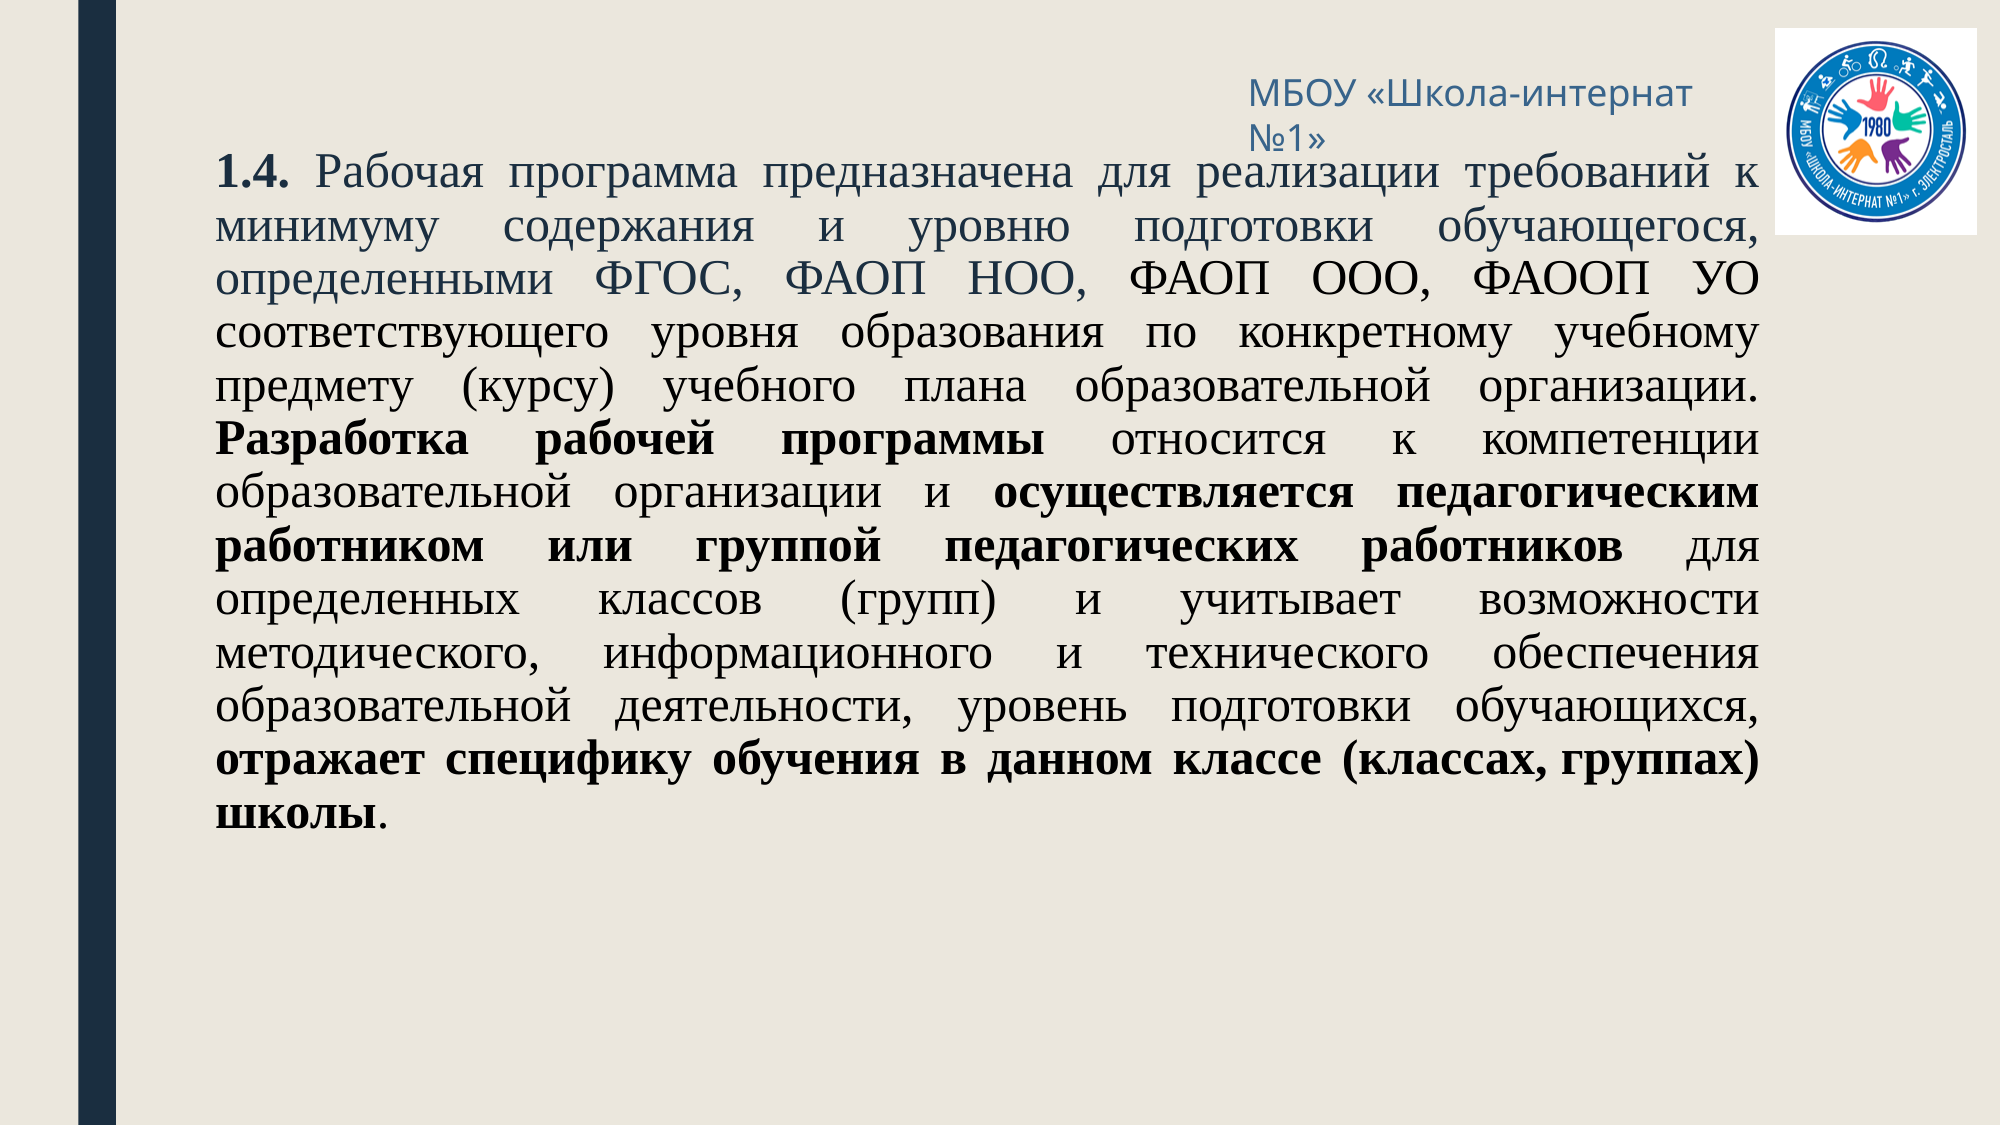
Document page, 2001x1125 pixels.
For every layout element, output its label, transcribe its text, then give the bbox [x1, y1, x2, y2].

picture [1774, 28, 1978, 235]
title 1.4. Рабочая программа предназначена для реализации требований к минимуму содержания и уровню подготовки обучающегося, определенными ФГОС, ФАОП НОО, ФАОП ООО, ФАООП УО соответствующего уровня образования по конкретному учебному предмету (курсу) учебного плана образовательной организации. Разработка рабочей программы относится к компетенции образовательной организации и осуществляется педагогическим работником или группой педагогических работников для определенных классов (групп) и учитывает возможности методического, информационного и технического обеспечения образовательной деятельности, уровень подготовки обучающихся, отражает специфику обучения в данном классе (классах, группах) школы. [200, 137, 1775, 1064]
text_box МБОУ «Школа-интернат №1» [1232, 61, 1774, 167]
